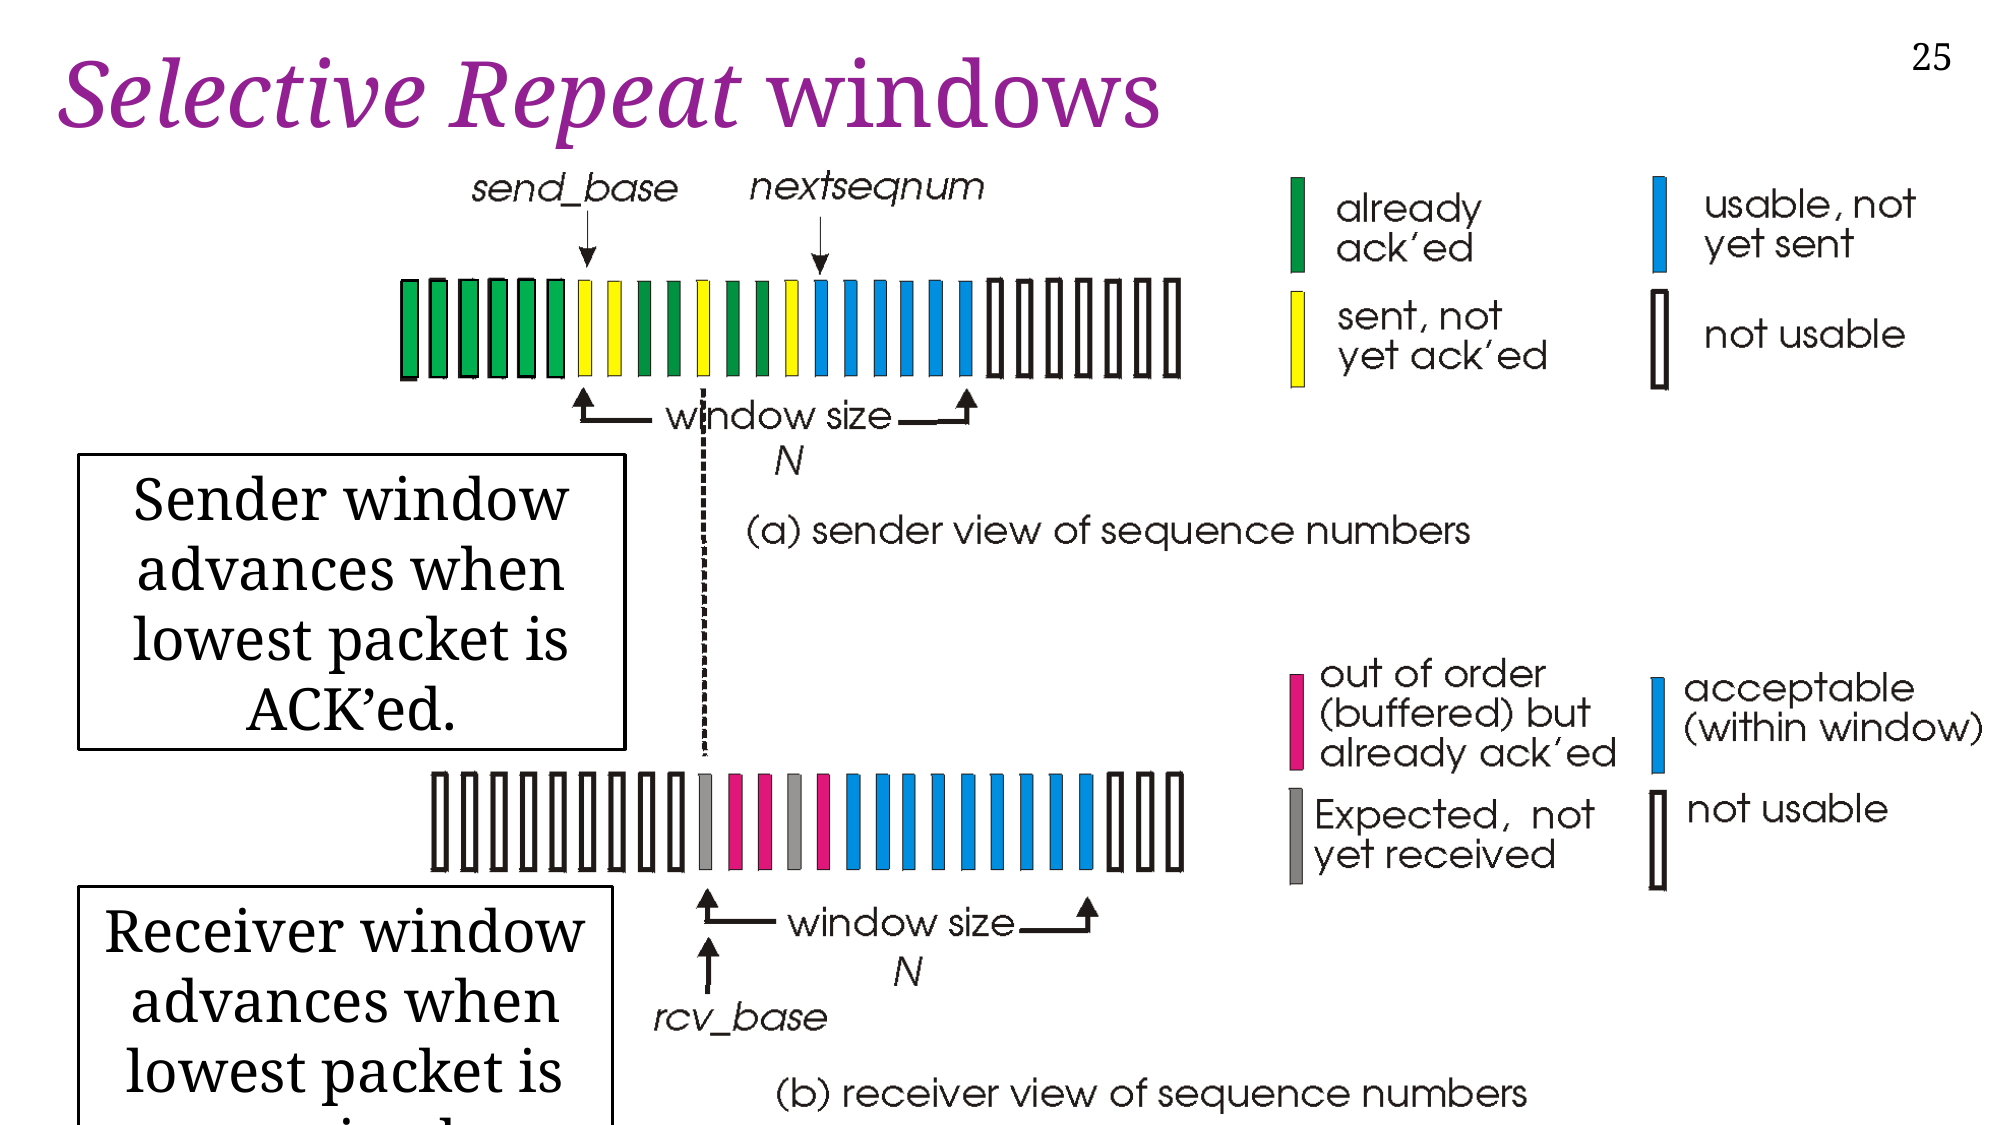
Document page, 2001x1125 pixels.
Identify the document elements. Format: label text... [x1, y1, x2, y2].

text_box Sender window advances when lowest packet is ACK’ed. [78, 454, 400, 750]
picture [400, 170, 1982, 1114]
text_box Receiver window advances when lowest packet is received. [78, 886, 613, 1125]
title Selective Repeat windows [43, 25, 1953, 171]
